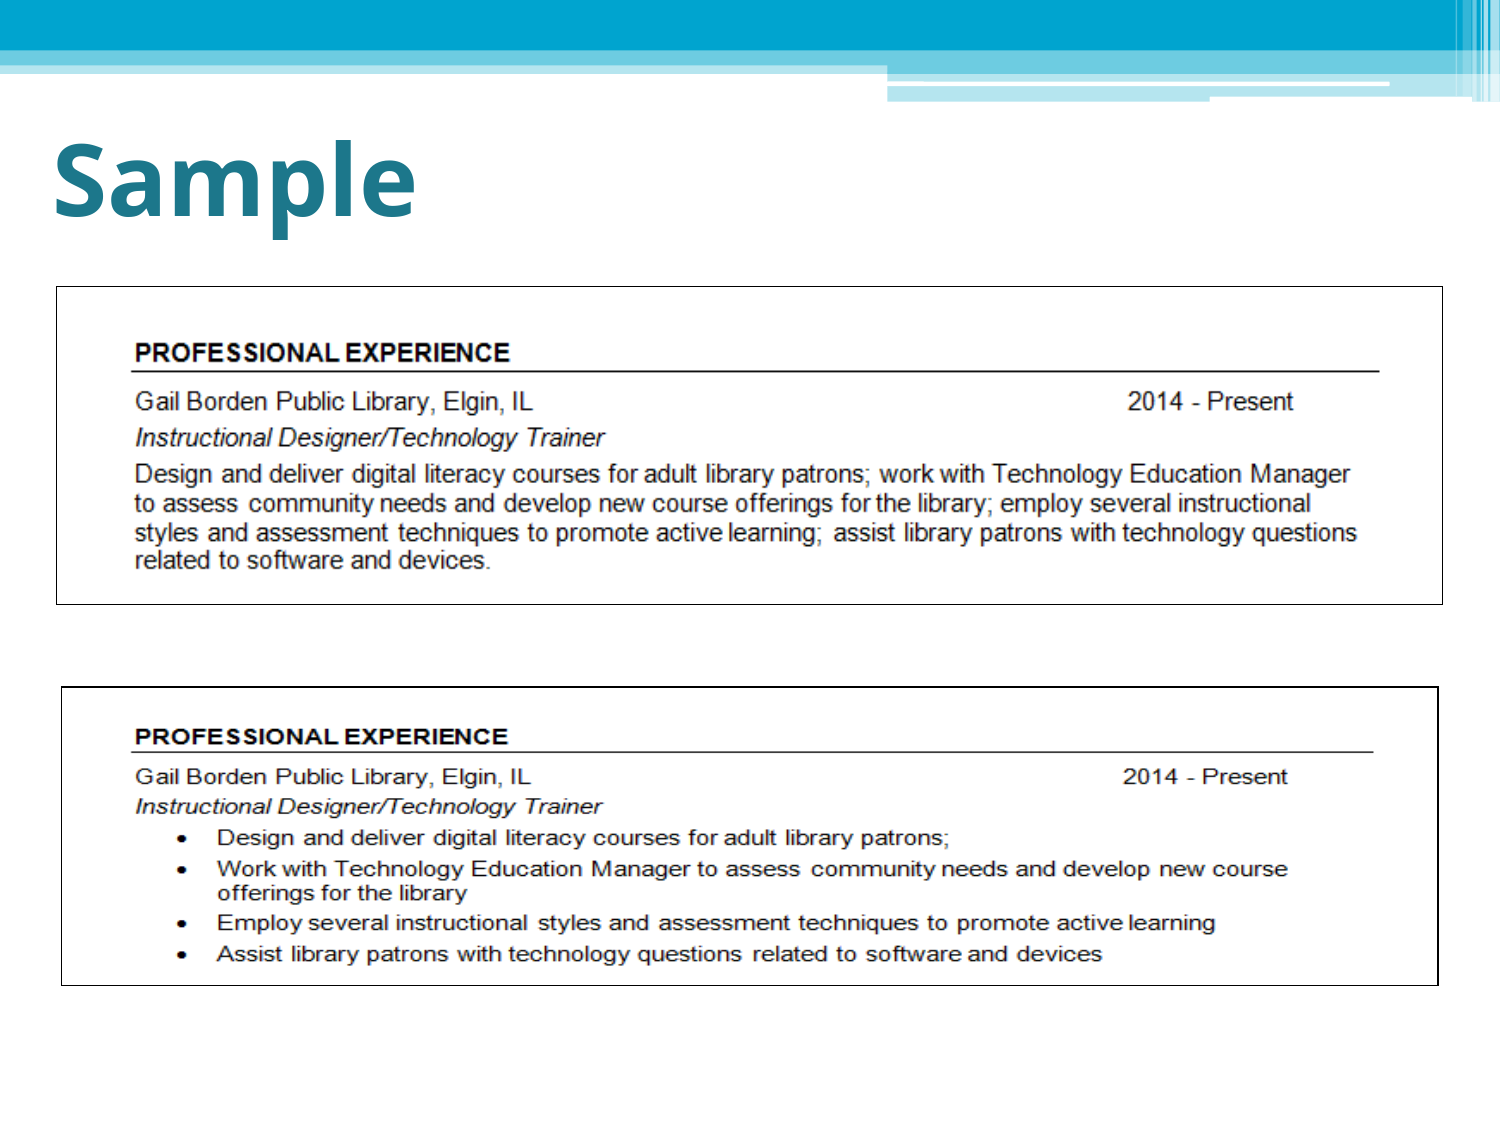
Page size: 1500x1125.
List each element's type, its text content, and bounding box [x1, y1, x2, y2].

picture [62, 687, 1438, 985]
title Sample [37, 89, 1488, 263]
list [57, 287, 1442, 604]
